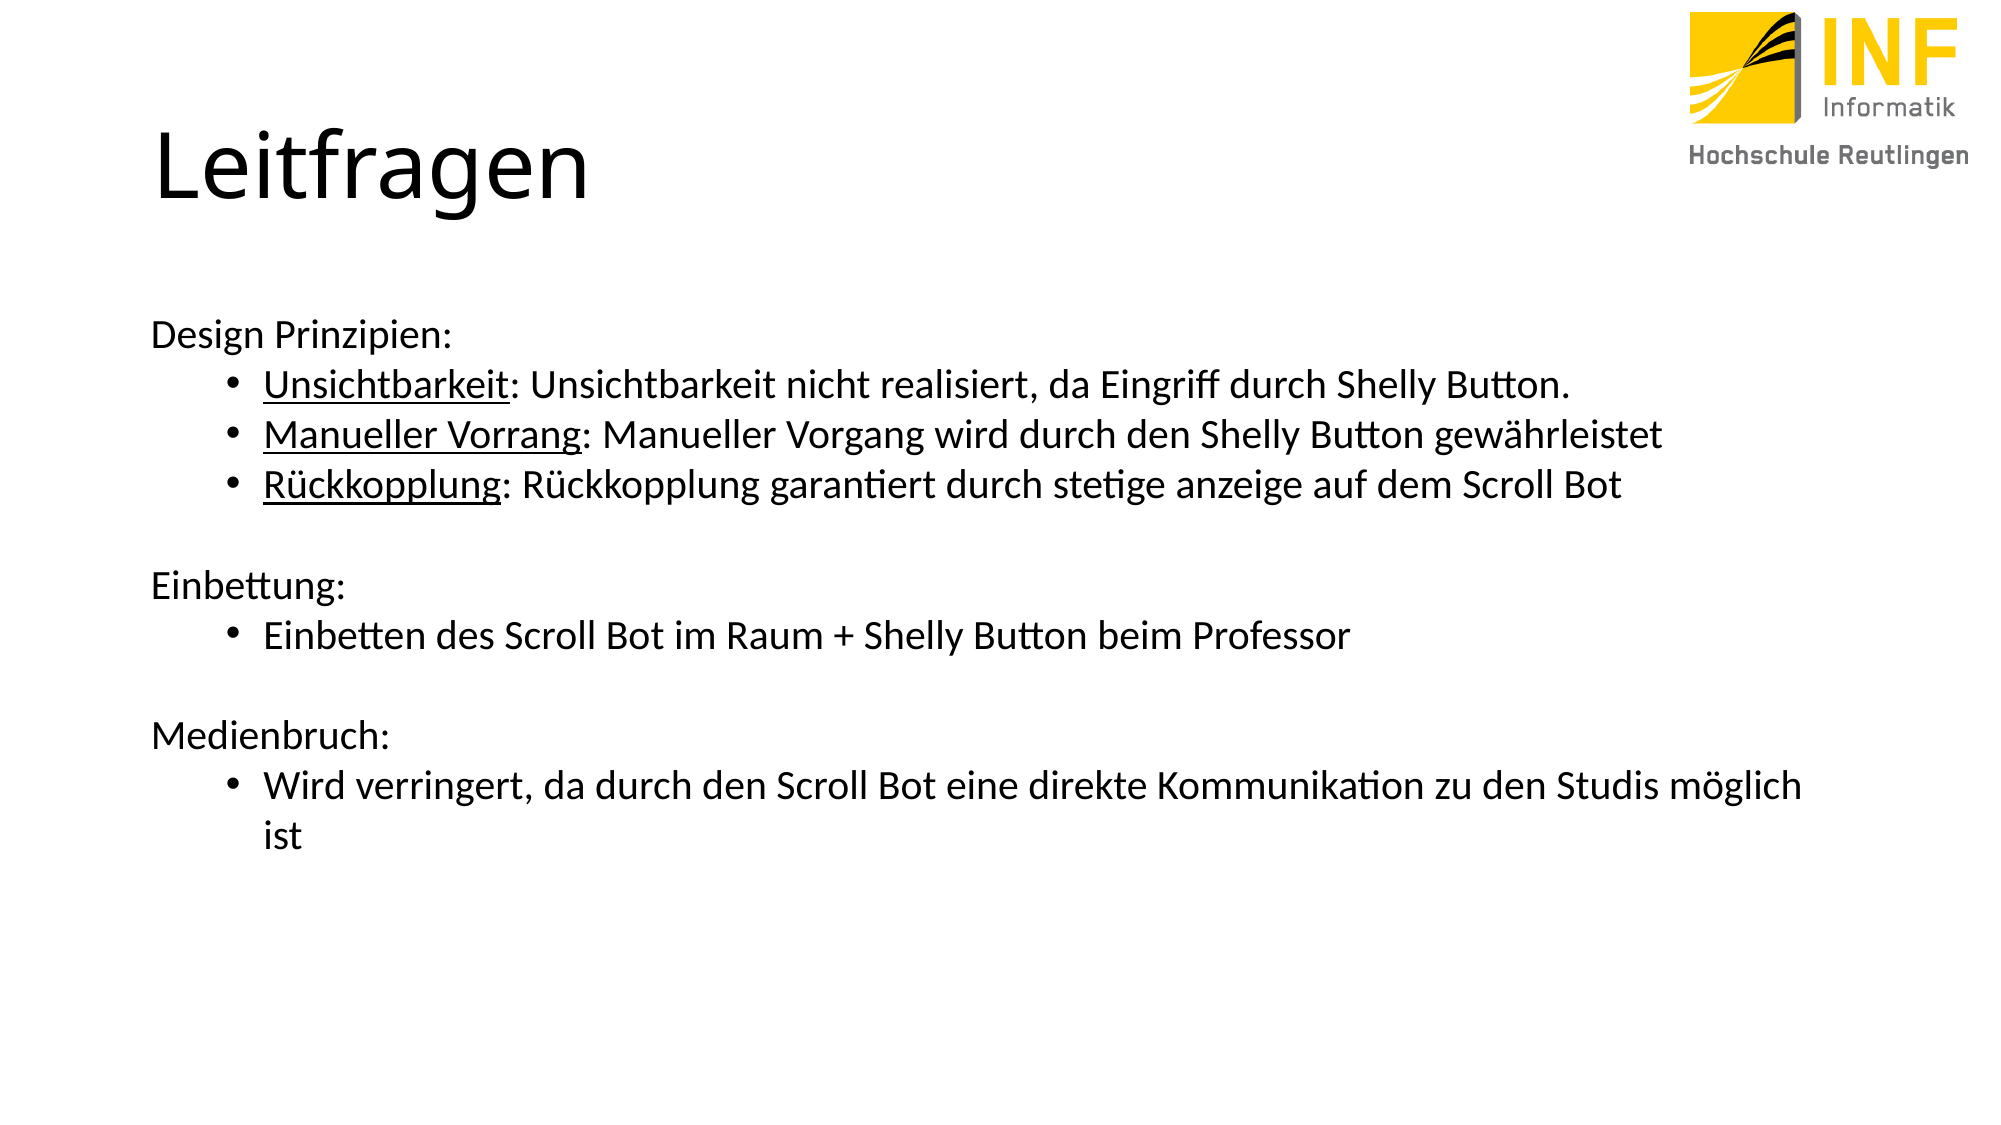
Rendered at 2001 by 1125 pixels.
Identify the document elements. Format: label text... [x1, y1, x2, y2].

list Design Prinzipien: Unsichtbarkeit: Unsichtbarkeit nicht realisiert, da Eingriff durch Shelly Button. Manueller Vorrang: Manueller Vorgang wird durch den Shelly Button gewährleistet Rückkopplung: Rückkopplung garantiert durch stetige anzeige auf dem Scroll Bot Einbettung: Einbetten des Scroll Bot im Raum + Shelly Button beim Professor Medienbruch: Wird verringert, da durch den Scroll Bot eine direkte Kommunikation zu den Studis möglich ist [135, 299, 1861, 1014]
picture [1690, 12, 1968, 169]
title Leitfragen [137, 59, 1863, 278]
